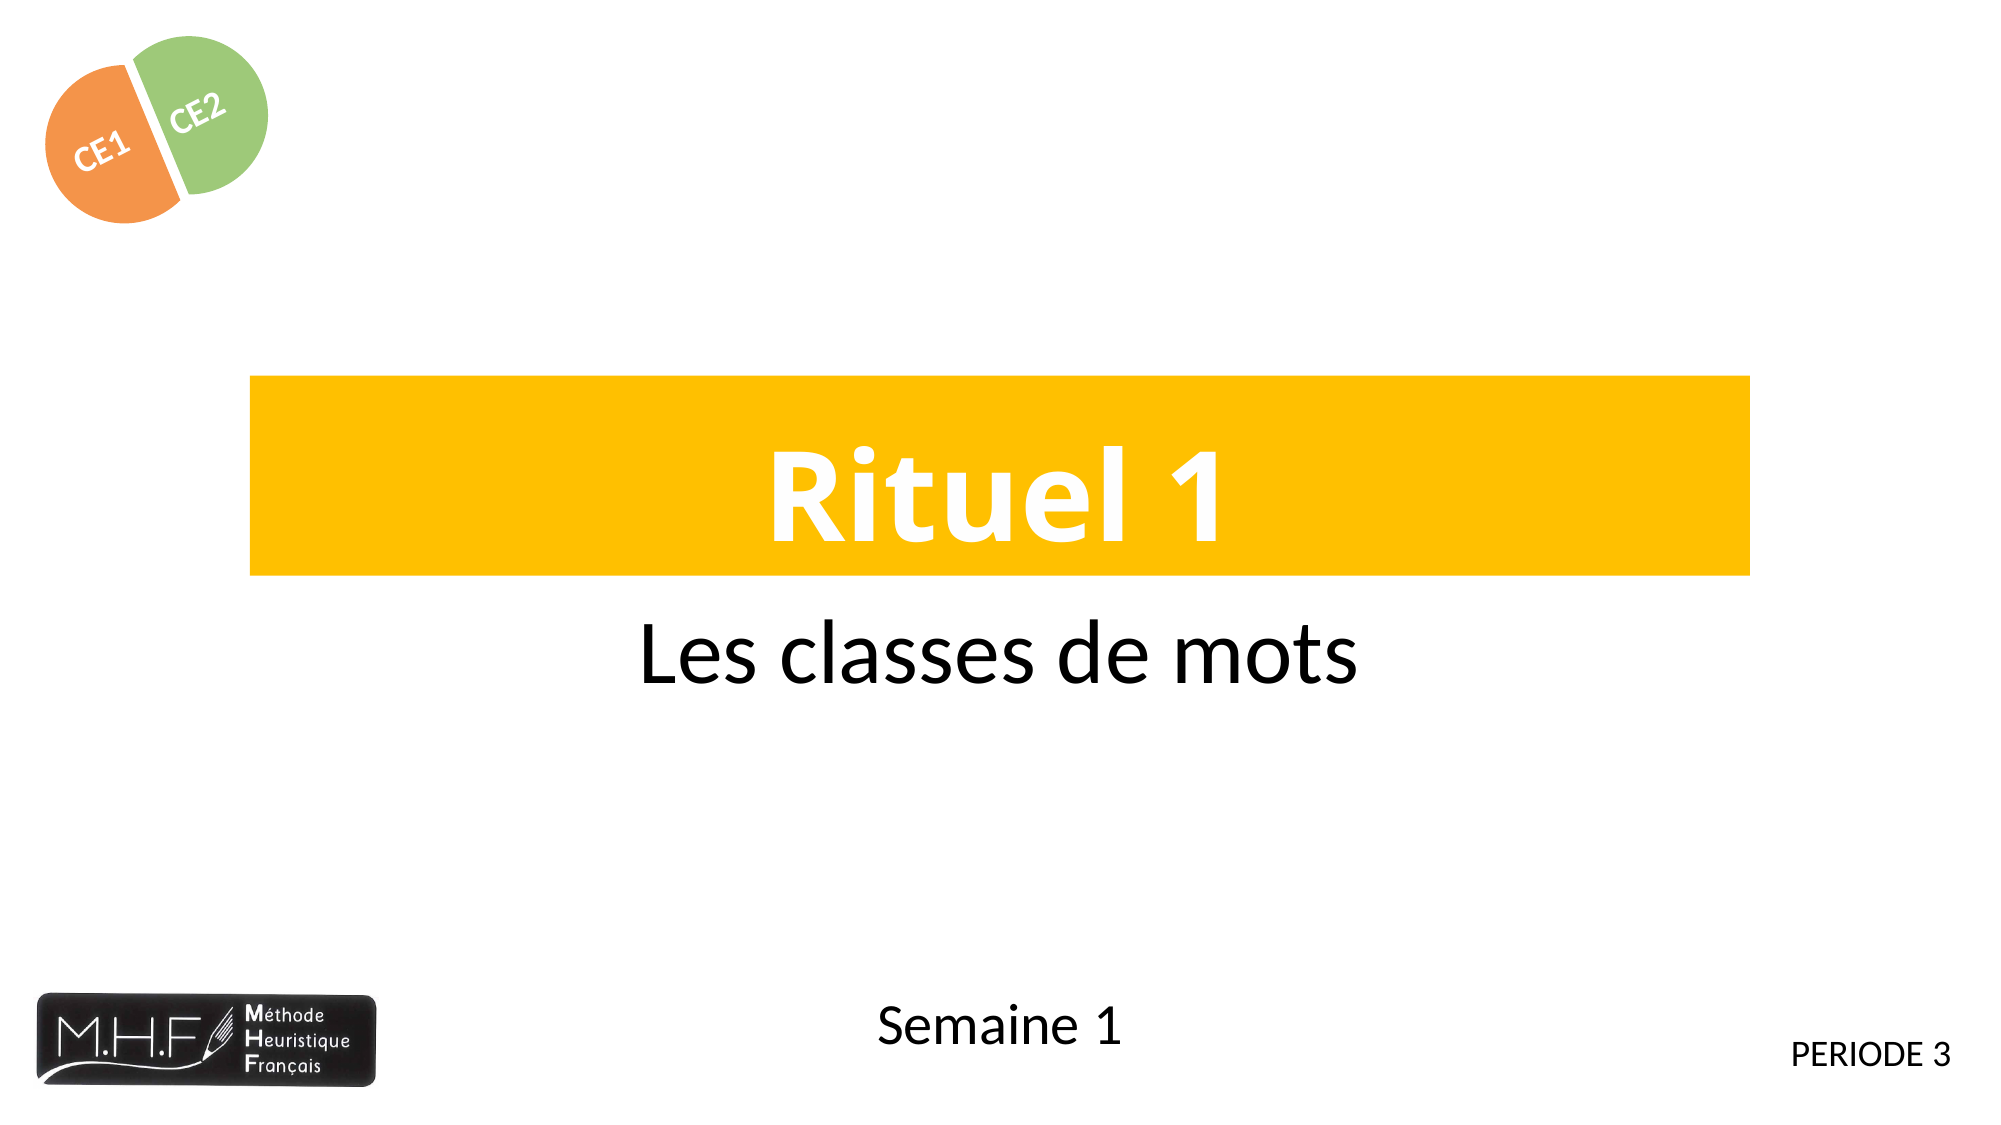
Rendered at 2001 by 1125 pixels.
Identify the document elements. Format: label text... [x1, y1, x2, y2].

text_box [45, 35, 269, 224]
text_box Semaine 1 [249, 987, 1750, 1118]
text_box PERIODE 3 [1750, 1021, 1967, 1082]
picture [33, 990, 379, 1089]
subtitle Les classes de mots [249, 597, 1750, 869]
title Rituel 1 [249, 375, 1750, 576]
